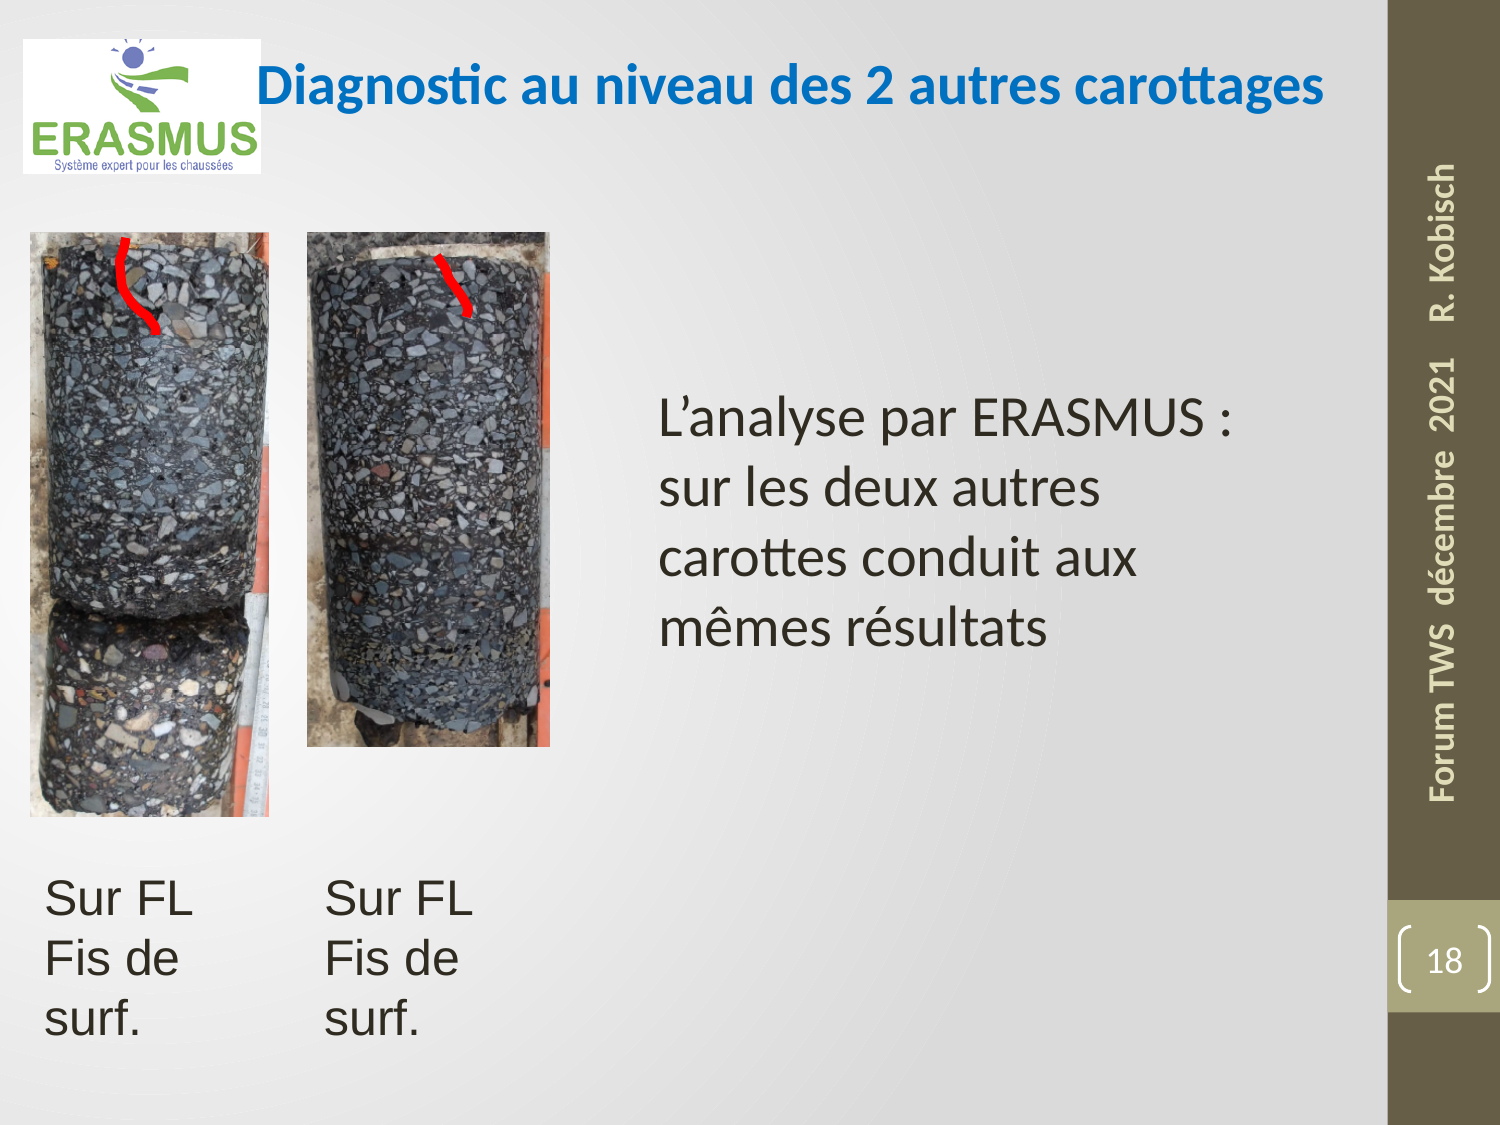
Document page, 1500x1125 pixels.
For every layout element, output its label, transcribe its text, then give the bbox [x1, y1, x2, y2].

footer Forum TWS décembre 2021 R. Kobisch [1408, 78, 1469, 889]
text_box L’analyse par ERASMUS : sur les deux autres carottes conduit aux mêmes résultats [643, 370, 1287, 666]
text_box Sur FL Fis de surf. [30, 858, 231, 1054]
text_box Sur FL Fis de surf. [309, 858, 511, 1054]
picture [307, 231, 551, 748]
text_box Diagnostic au niveau des 2 autres carottages [272, 39, 1400, 125]
picture [23, 38, 262, 175]
slide_number 18 [1397, 924, 1492, 994]
picture [29, 231, 270, 817]
